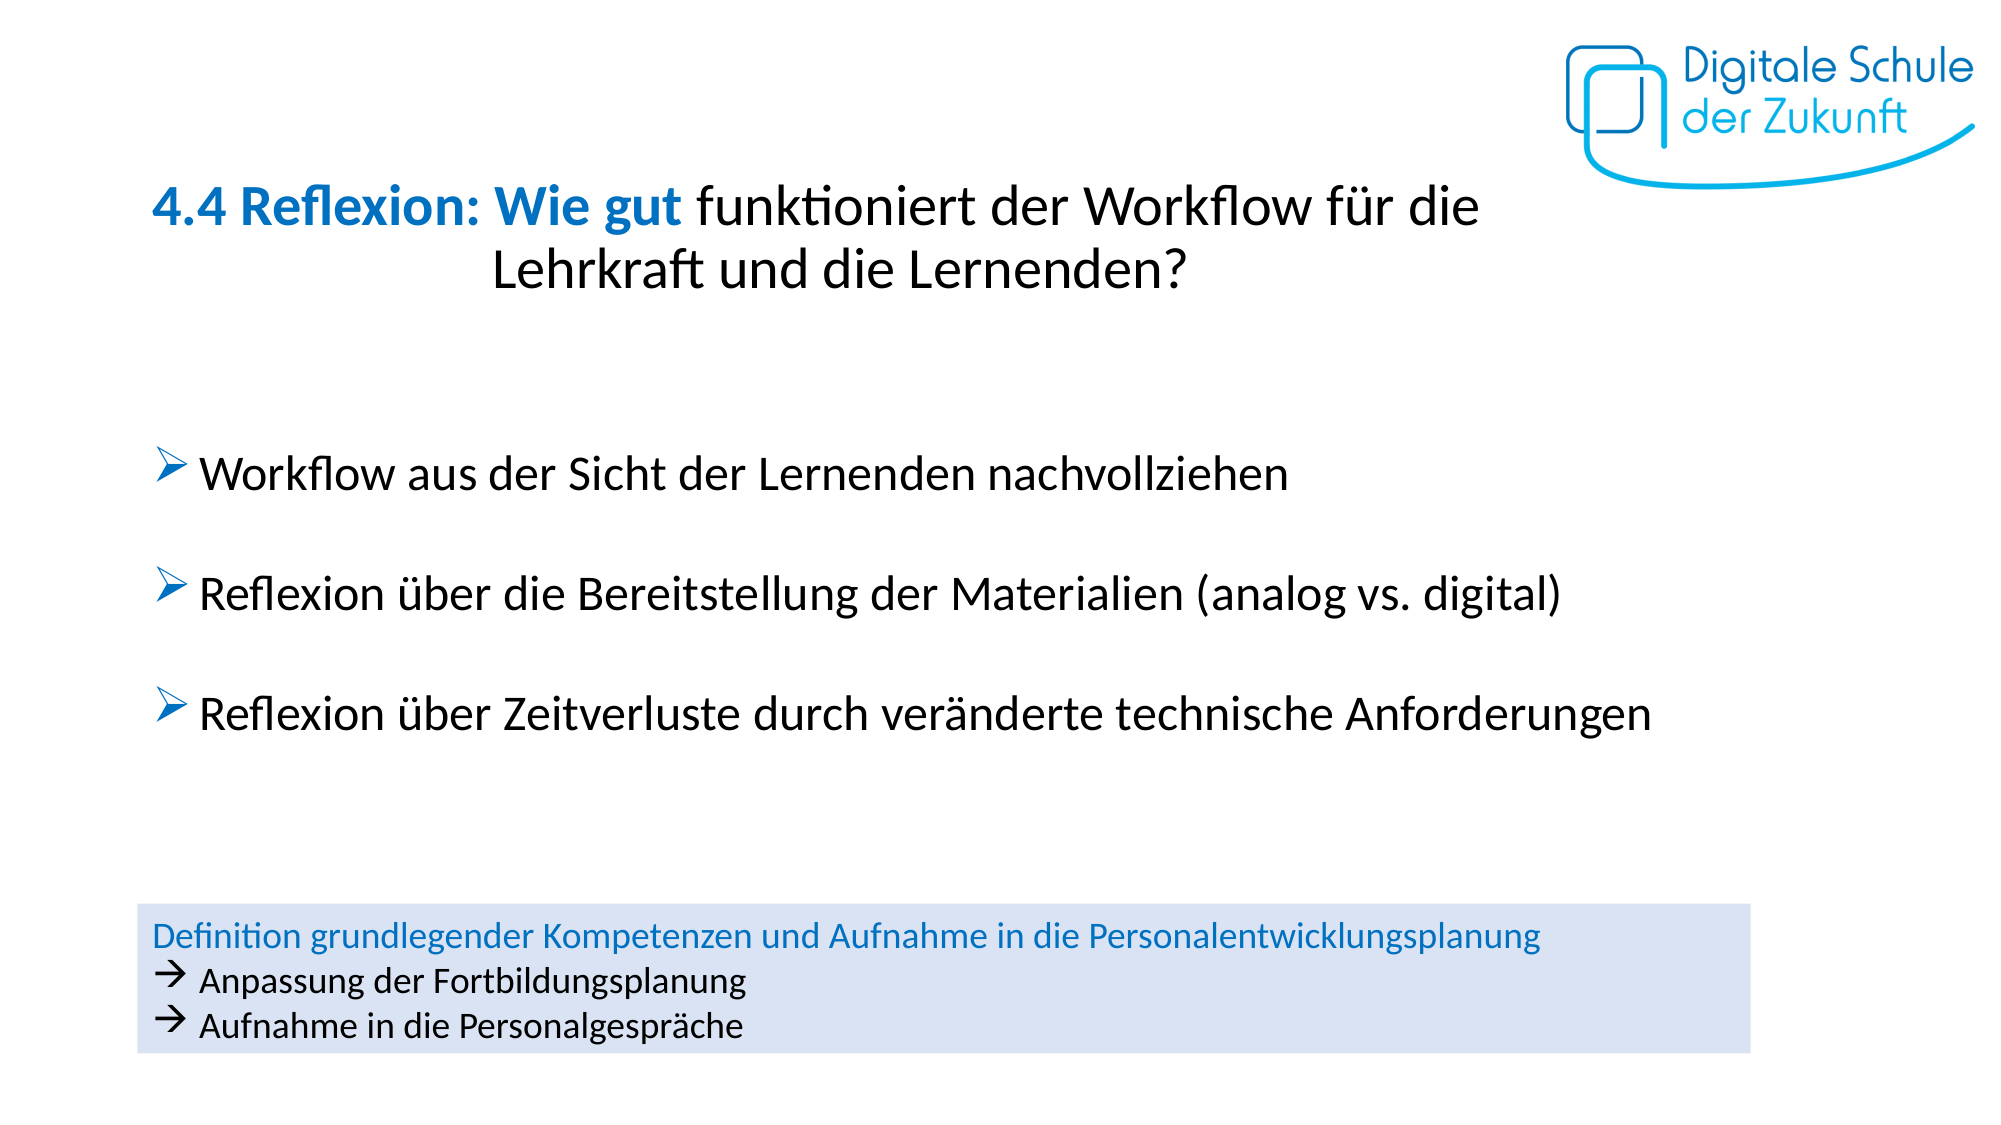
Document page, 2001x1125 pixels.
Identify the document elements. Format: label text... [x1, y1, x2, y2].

text_box Workflow aus der Sicht der Lernenden nachvollziehen Reflexion über die Bereitstellung der Materialien (analog vs. digital) Reflexion über Zeitverluste durch veränderte technische Anforderungen [137, 373, 1751, 748]
title 4.4 Reflexion: Wie gut funktioniert der Workflow für die Lehrkraft und die Lernenden? [137, 129, 1863, 347]
picture [1534, 0, 2000, 218]
text_box Definition grundlegender Kompetenzen und Aufnahme in die Personalentwicklungsplanung Anpassung der Fortbildungsplanung Aufnahme in die Personalgespräche [137, 903, 1751, 1054]
